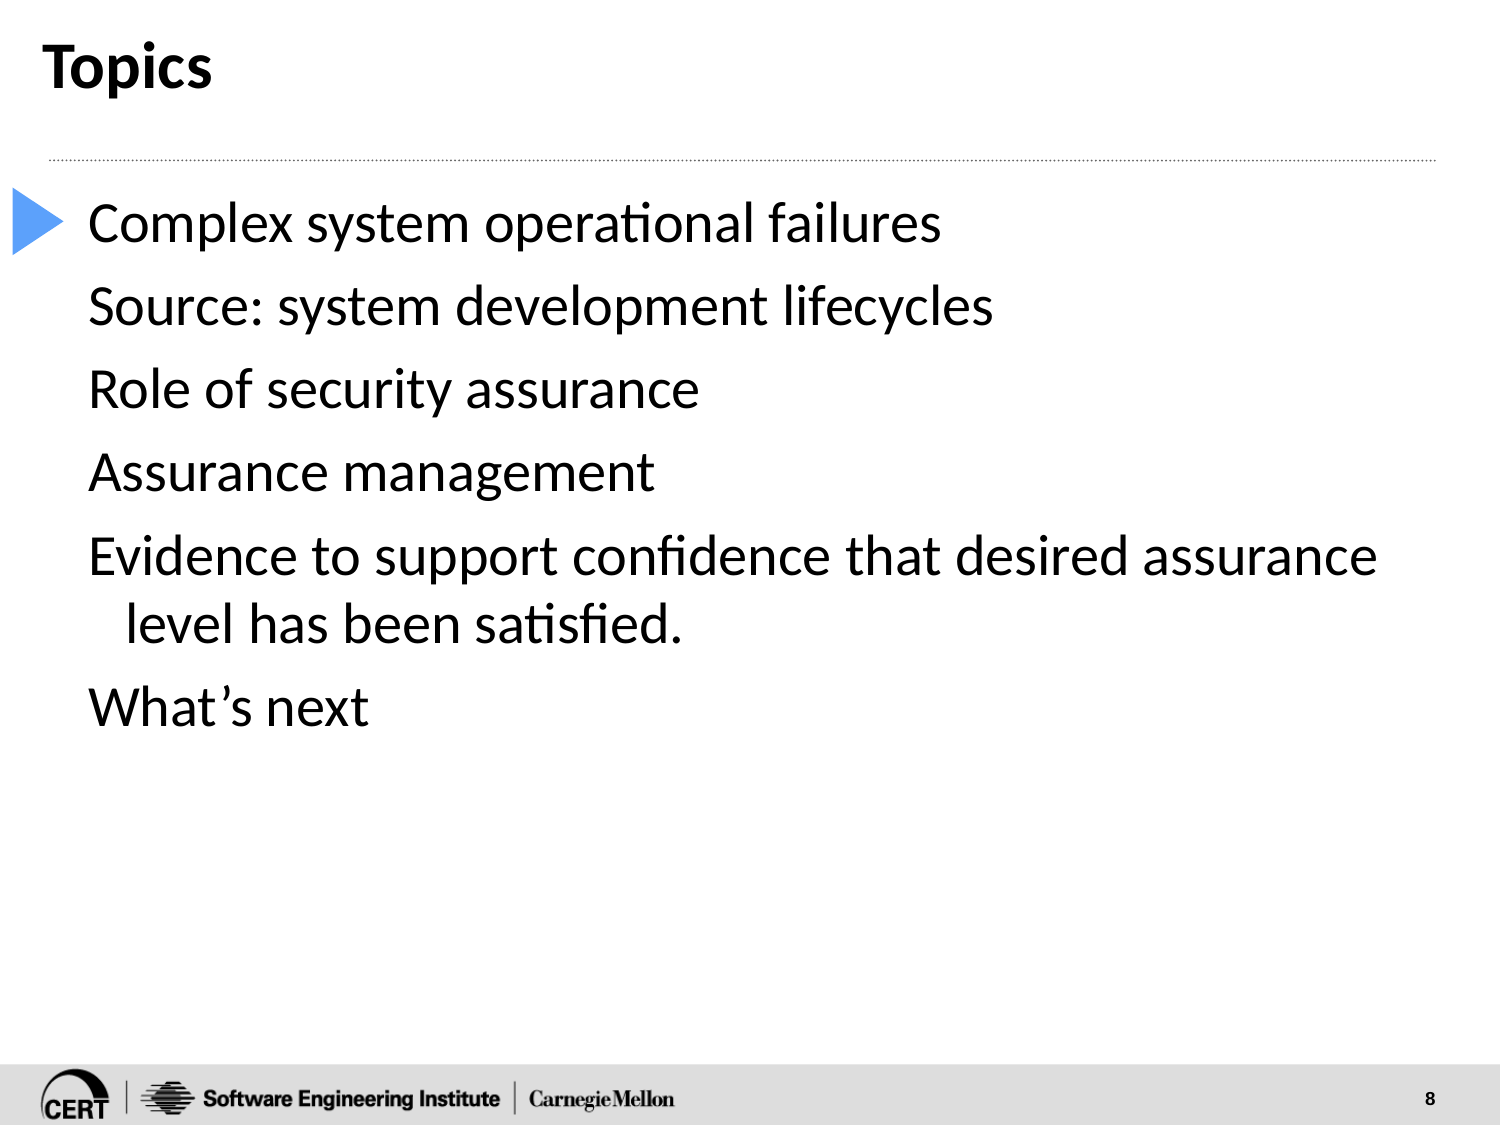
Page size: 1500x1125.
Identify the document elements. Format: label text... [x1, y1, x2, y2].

text_box [12, 187, 64, 256]
picture [24, 1065, 688, 1125]
list Complex system operational failures Source: system development lifecycles Role of security assurance Assurance management Evidence to support confidence that desired assurance level has been satisfied. What’s next [49, 187, 1438, 1025]
title Topics [42, 37, 1434, 155]
